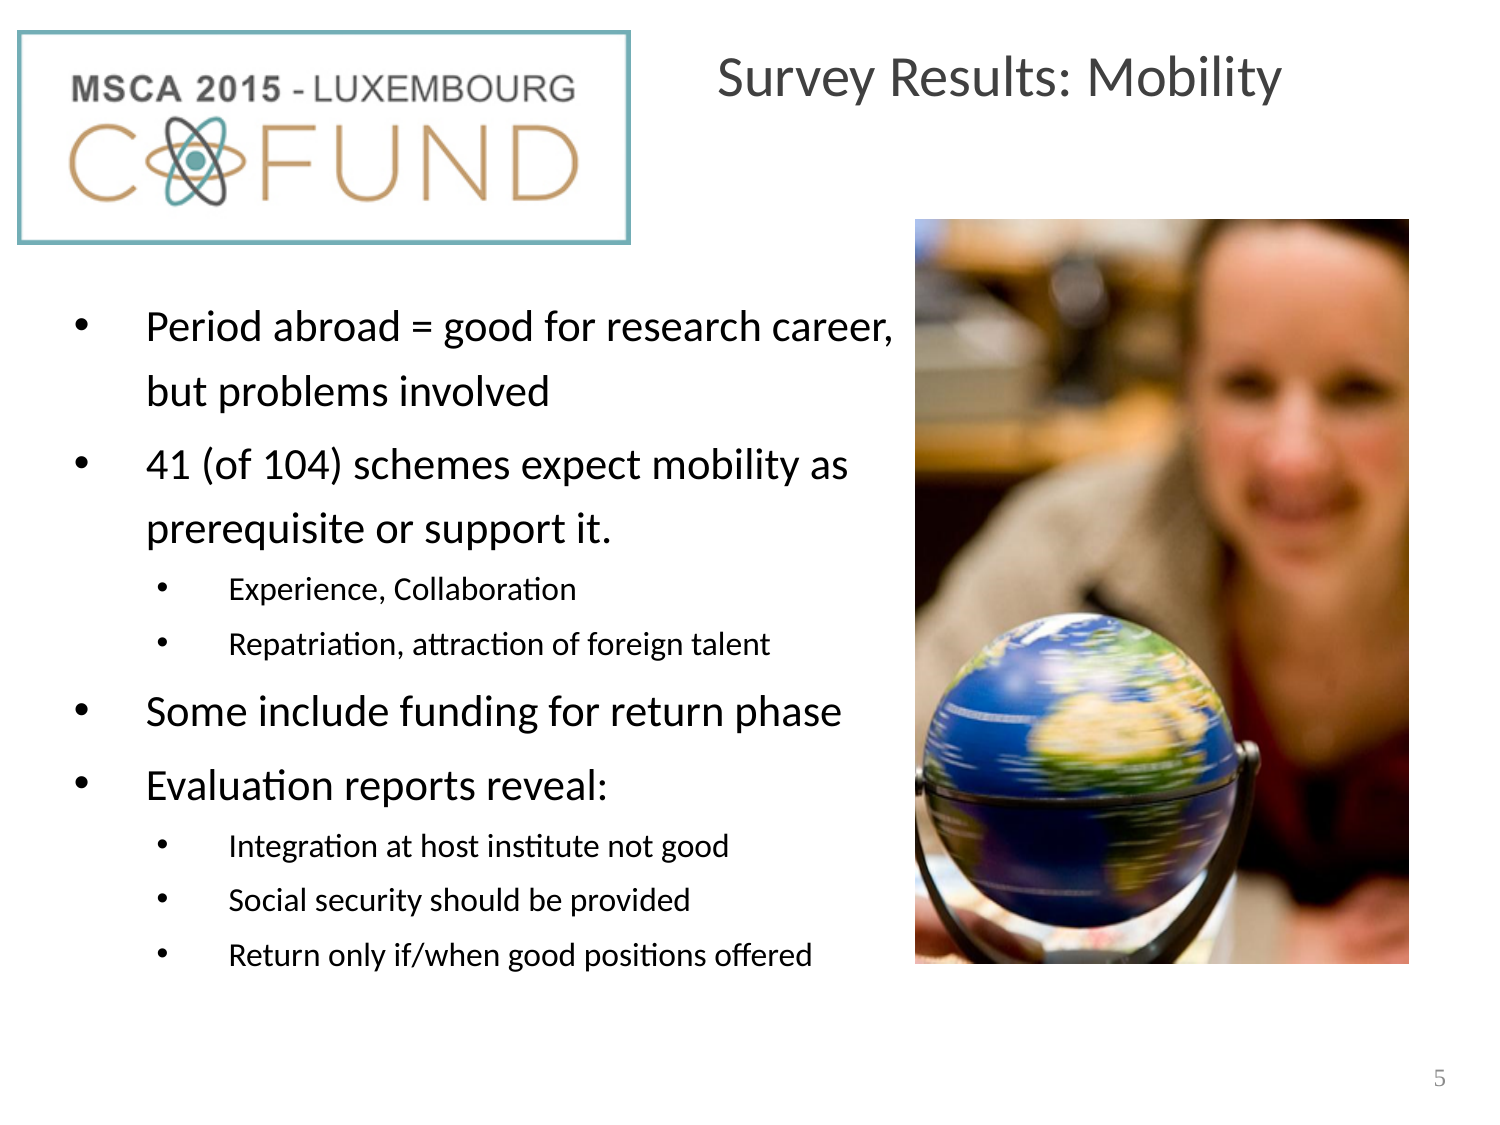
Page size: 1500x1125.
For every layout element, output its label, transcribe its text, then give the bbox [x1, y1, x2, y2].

picture [915, 219, 1409, 965]
subtitle Period abroad = good for research career, but problems involved 41 (of 104) schemes expect mobility as prerequisite or support it. Experience, Collaboration Repatriation, attraction of foreign talent Some include funding for return phase Evaluation reports reveal: Integration at host institute not good Social security should be provided Return only if/when good positions offered [58, 278, 916, 1000]
footer 5 [986, 1046, 1462, 1107]
text_box Survey Results: Mobility [702, 30, 1483, 245]
picture [17, 30, 631, 246]
